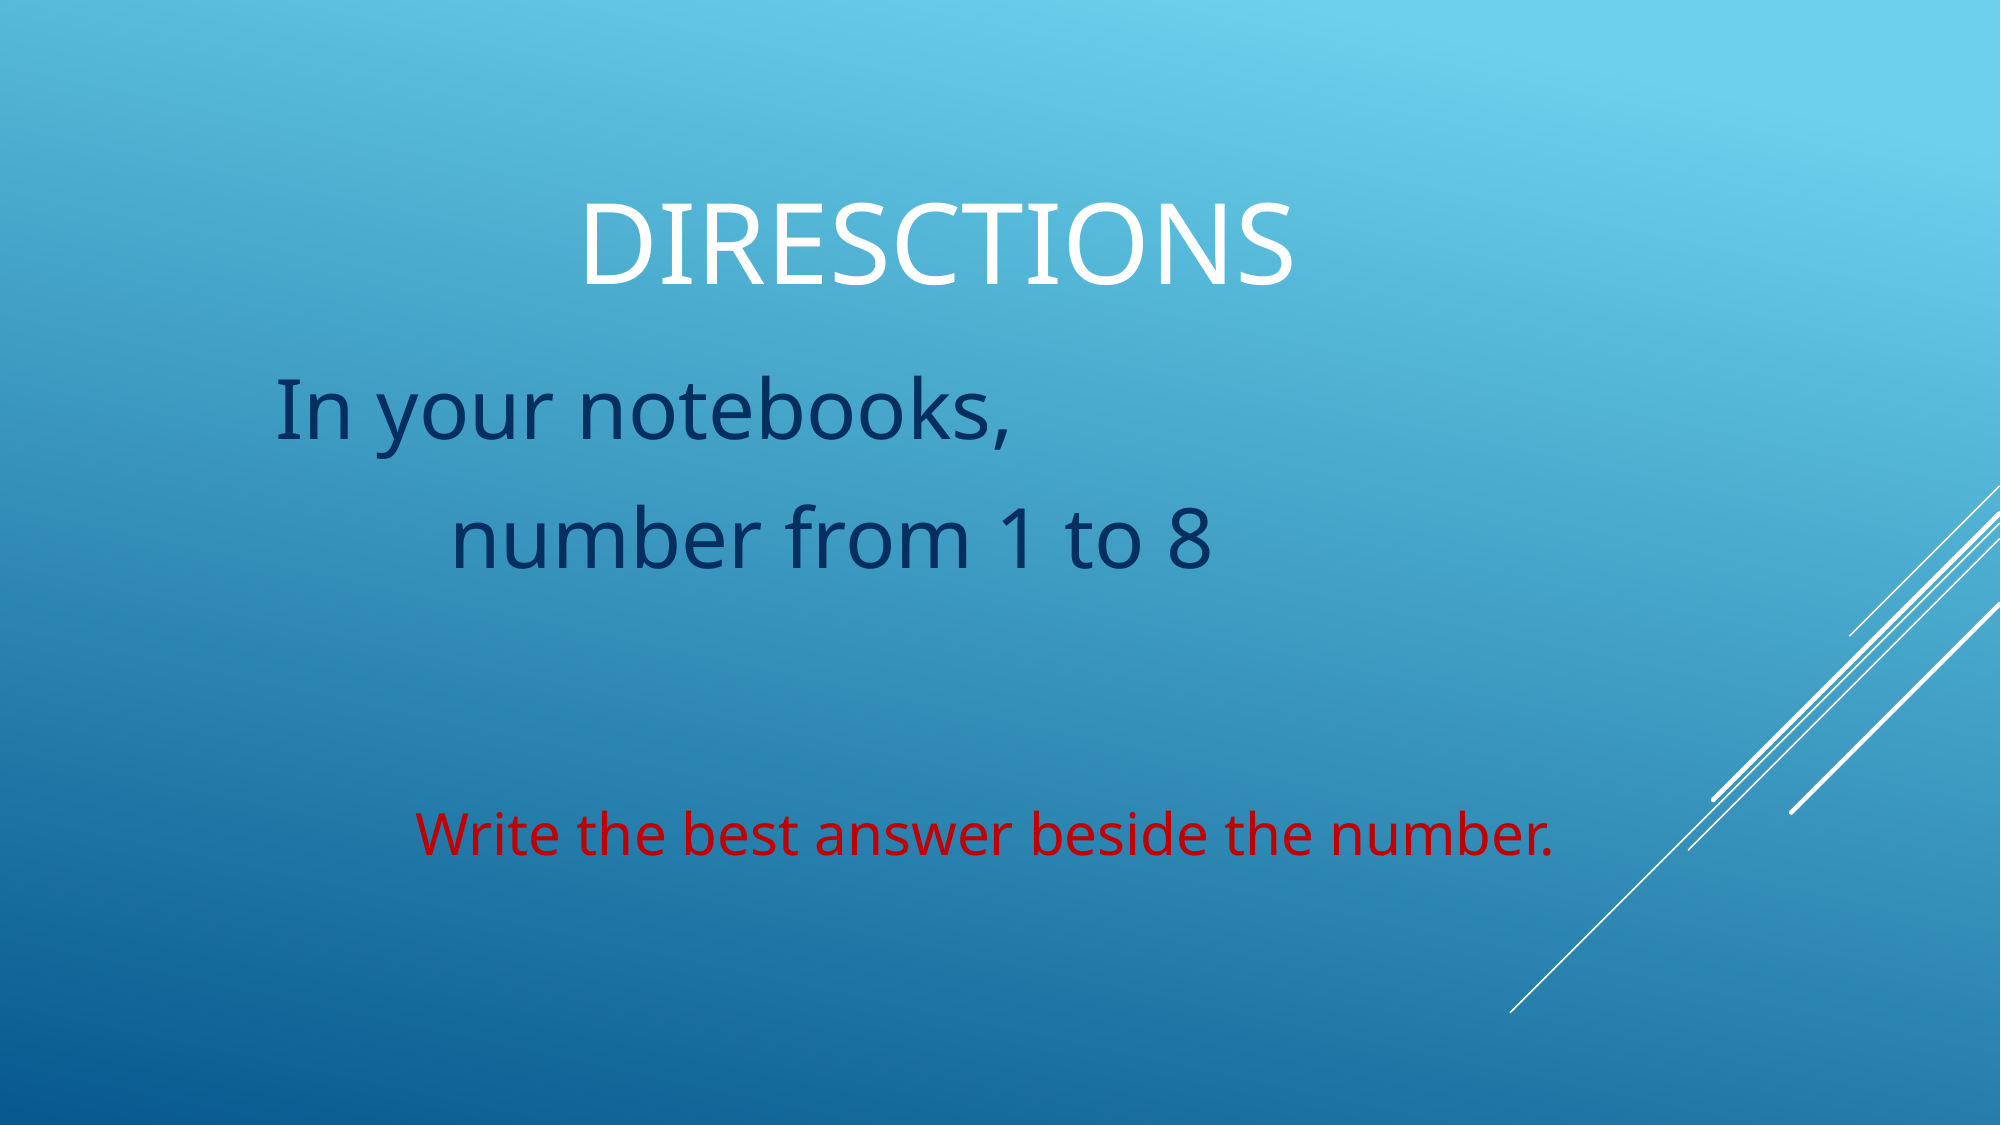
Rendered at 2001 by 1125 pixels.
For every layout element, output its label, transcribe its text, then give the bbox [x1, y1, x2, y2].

title Diresctions [112, 112, 1763, 367]
list In your notebooks, number from 1 to 8 Write the best answer beside the number. [260, 348, 1710, 984]
